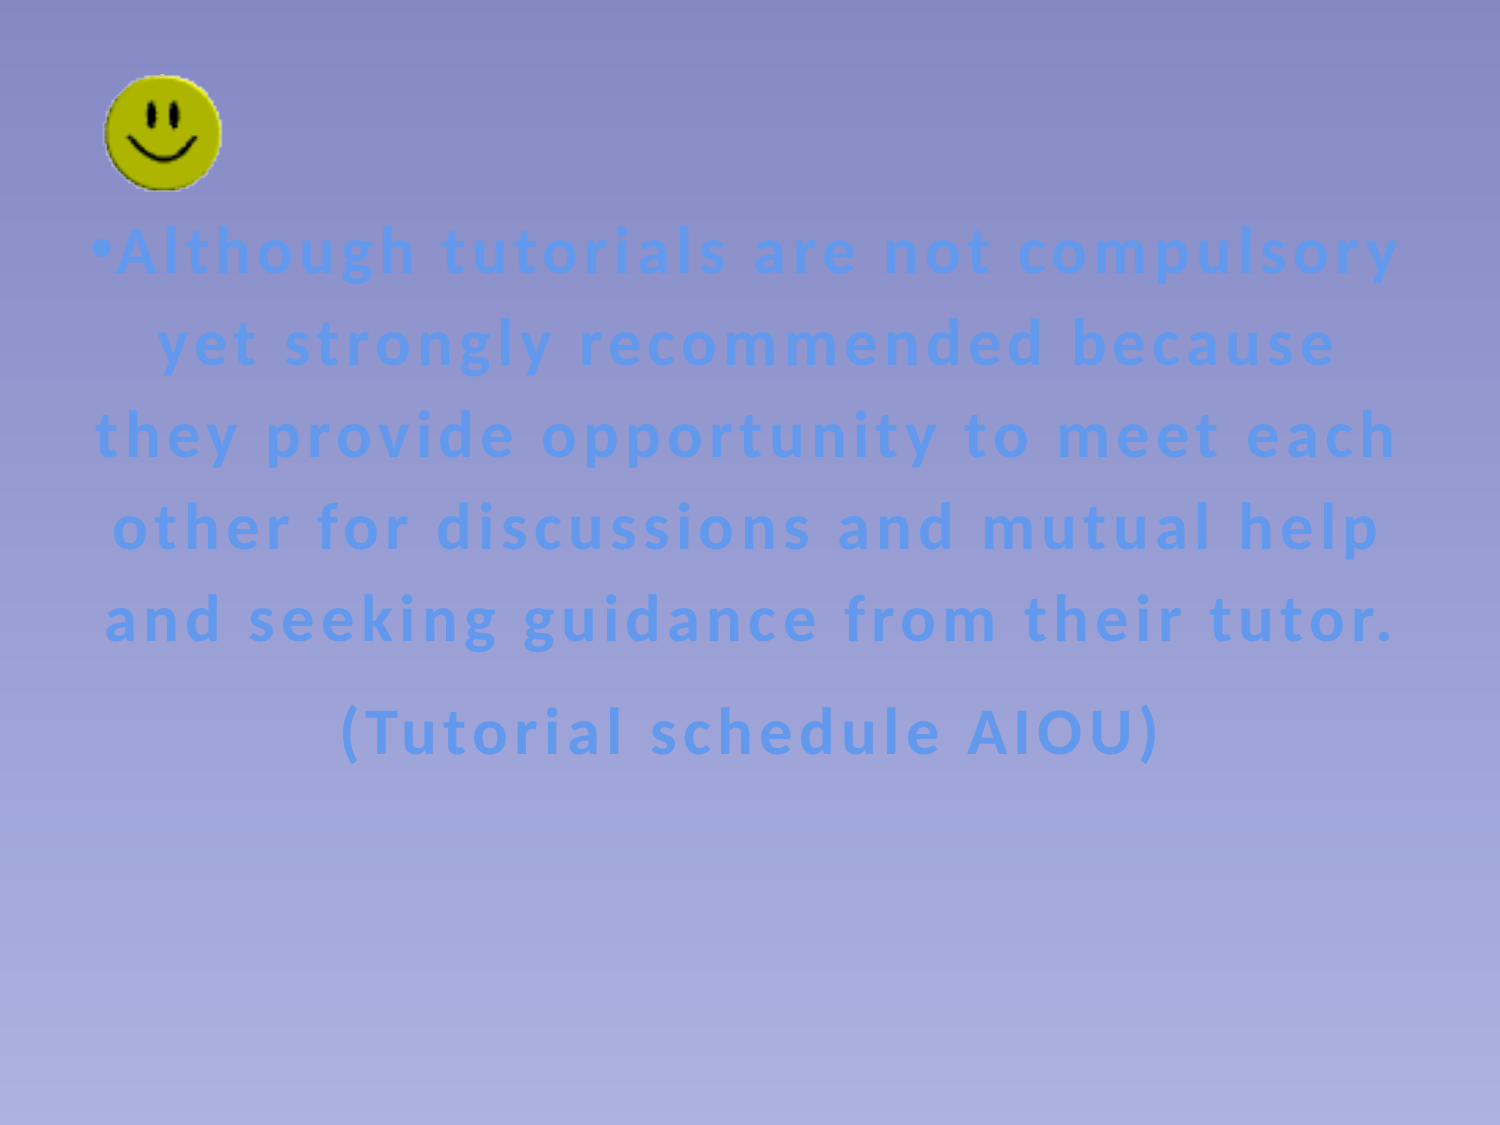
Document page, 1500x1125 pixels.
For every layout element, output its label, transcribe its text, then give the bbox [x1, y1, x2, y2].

picture [99, 74, 237, 201]
list Although tutorials are not compulsory yet strongly recommended because they provide opportunity to meet each other for discussions and mutual help and seeking guidance from their tutor. (Tutorial schedule AIOU) [75, 187, 1425, 1005]
